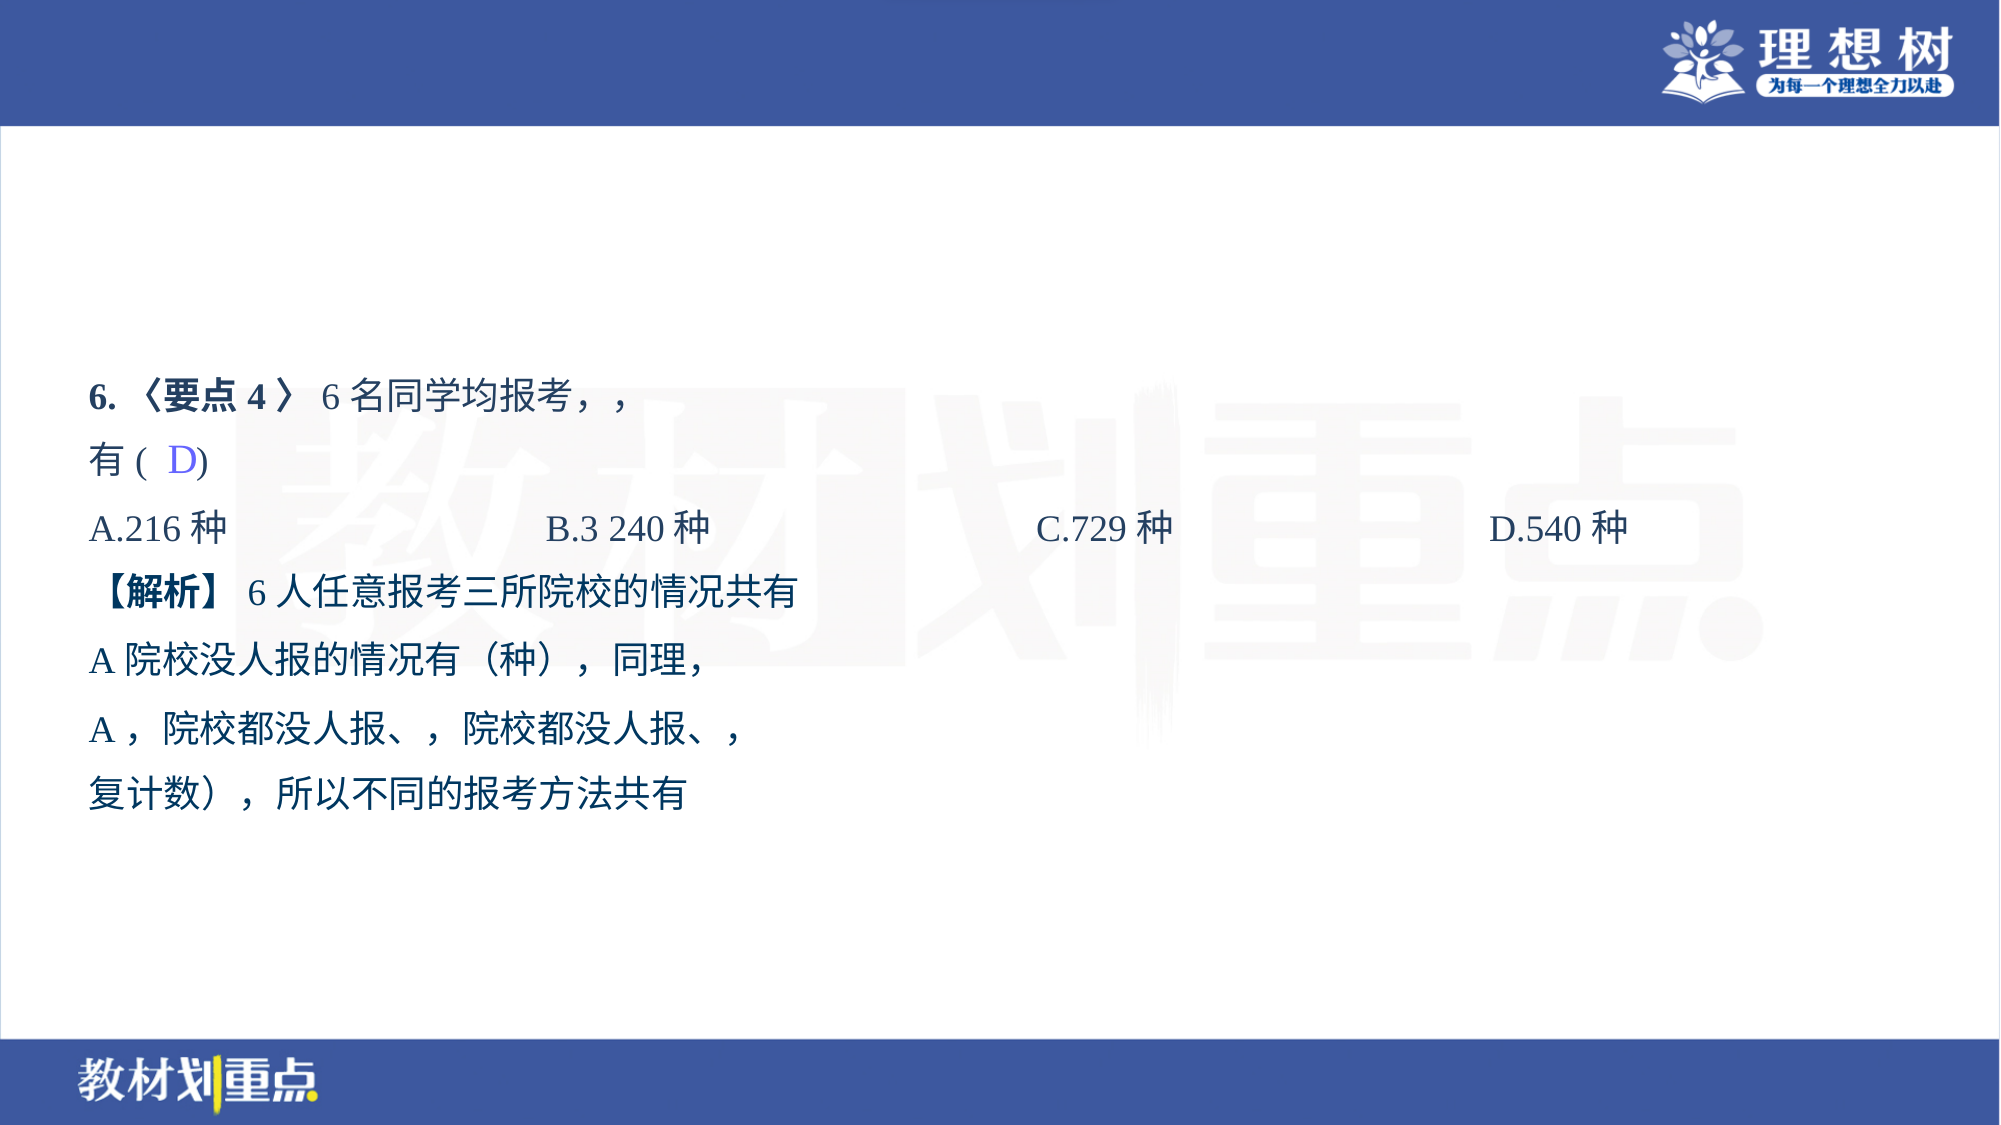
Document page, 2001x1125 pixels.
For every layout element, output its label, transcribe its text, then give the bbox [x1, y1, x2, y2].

picture [0, 0, 2000, 1125]
text_box D [152, 430, 213, 480]
text_box A.216种 B.3 240种 C.729种 D.540种 [88, 482, 1911, 542]
